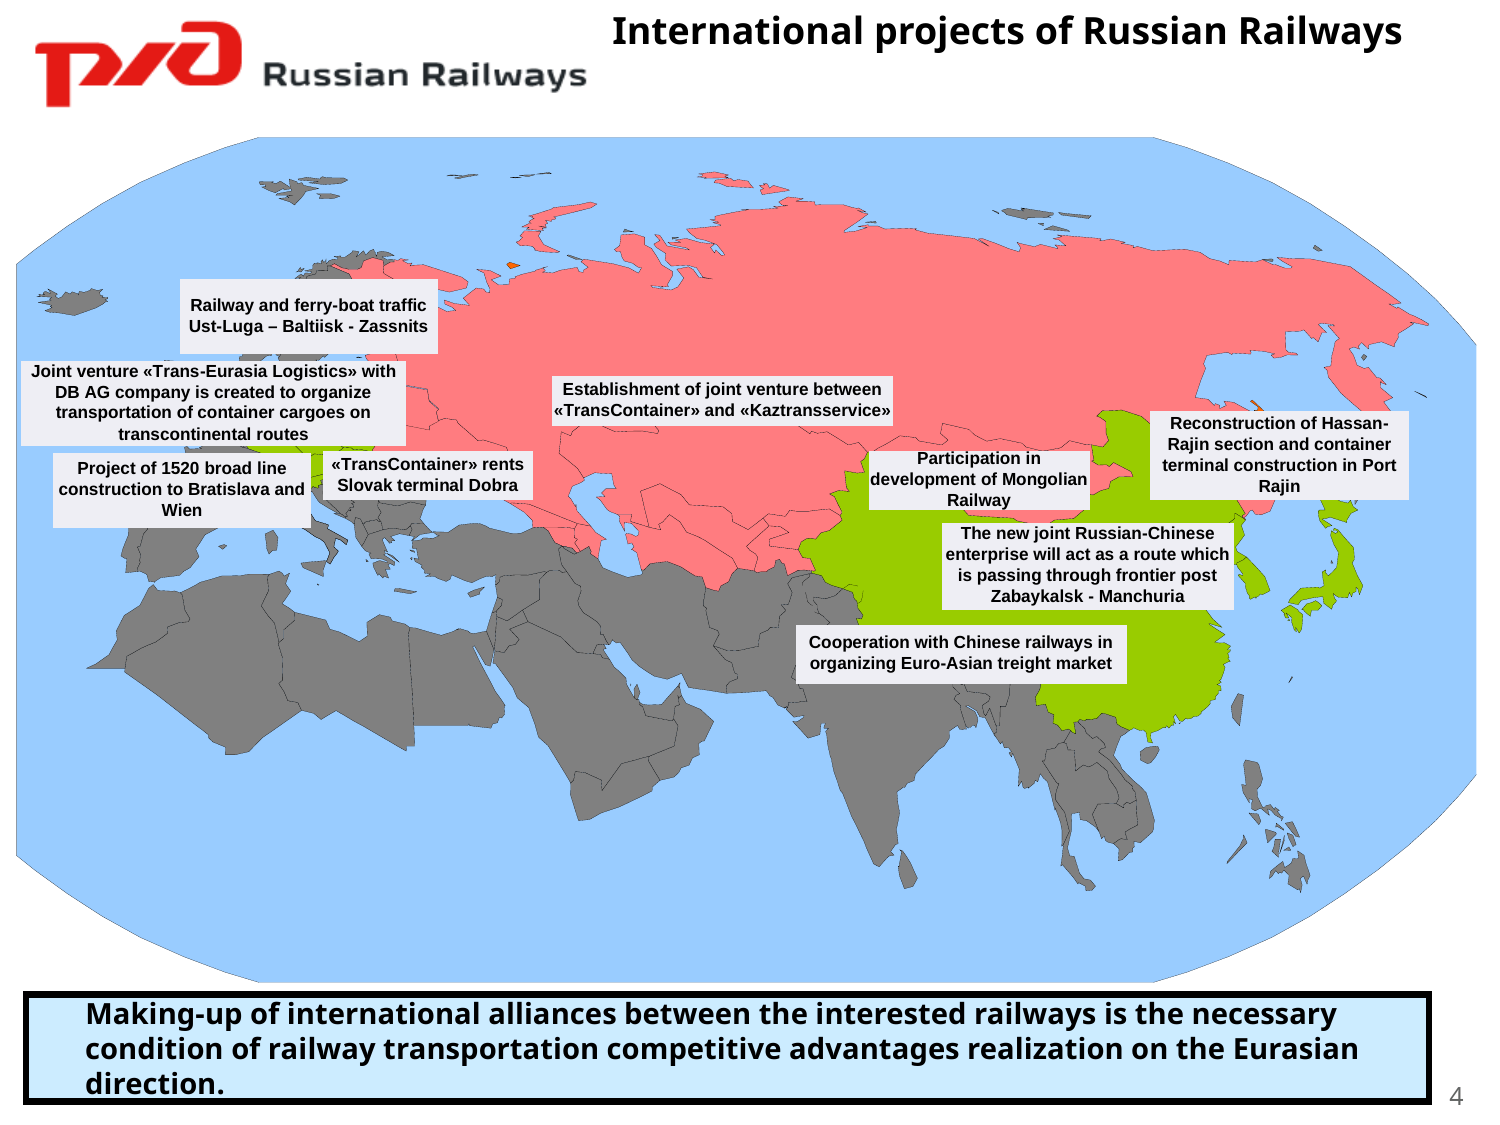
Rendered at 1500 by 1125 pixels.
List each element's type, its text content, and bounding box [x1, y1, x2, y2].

text_box Making-up of international alliances between the interested railways is the necessary condition of railway transportation competitive advantages realization on the Eurasian direction. [25, 994, 1430, 1102]
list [14, 134, 1477, 985]
text_box 4 [1418, 1072, 1494, 1118]
text_box International projects of Russian Railways [623, 0, 1500, 60]
picture [0, 0, 622, 130]
